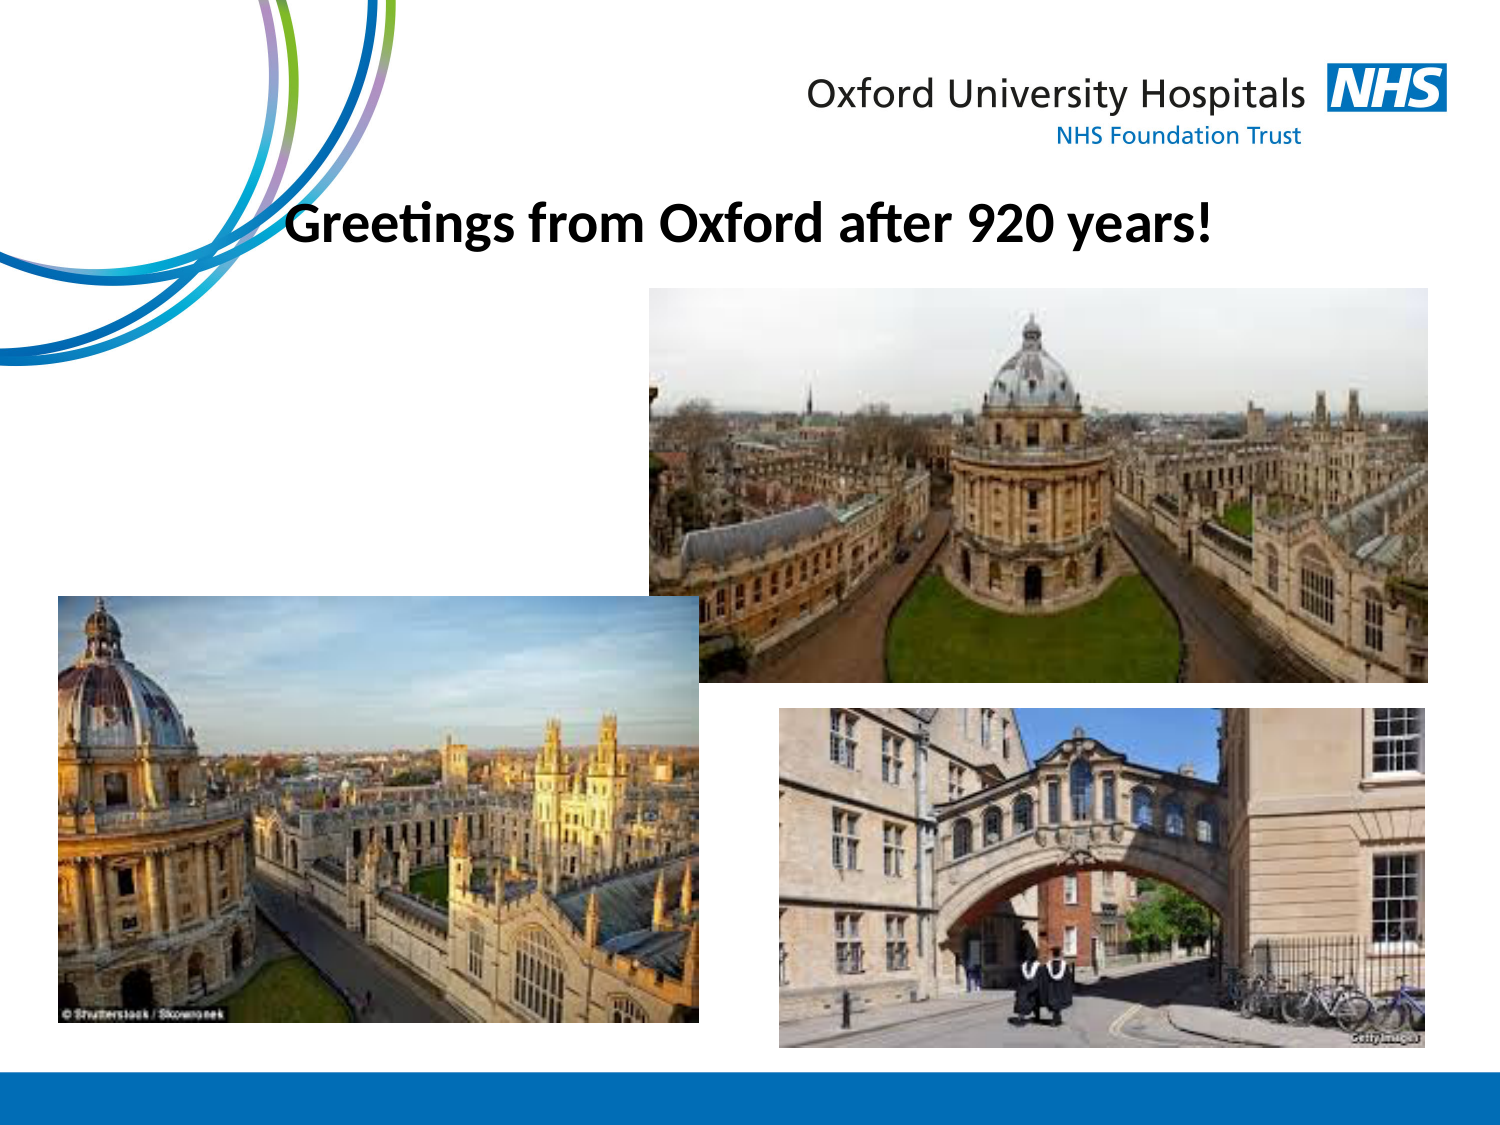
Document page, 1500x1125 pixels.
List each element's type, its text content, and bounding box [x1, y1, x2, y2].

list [649, 287, 1428, 684]
title Greetings from Oxford after 920 years! [75, 151, 1425, 289]
picture [0, 0, 1500, 1125]
